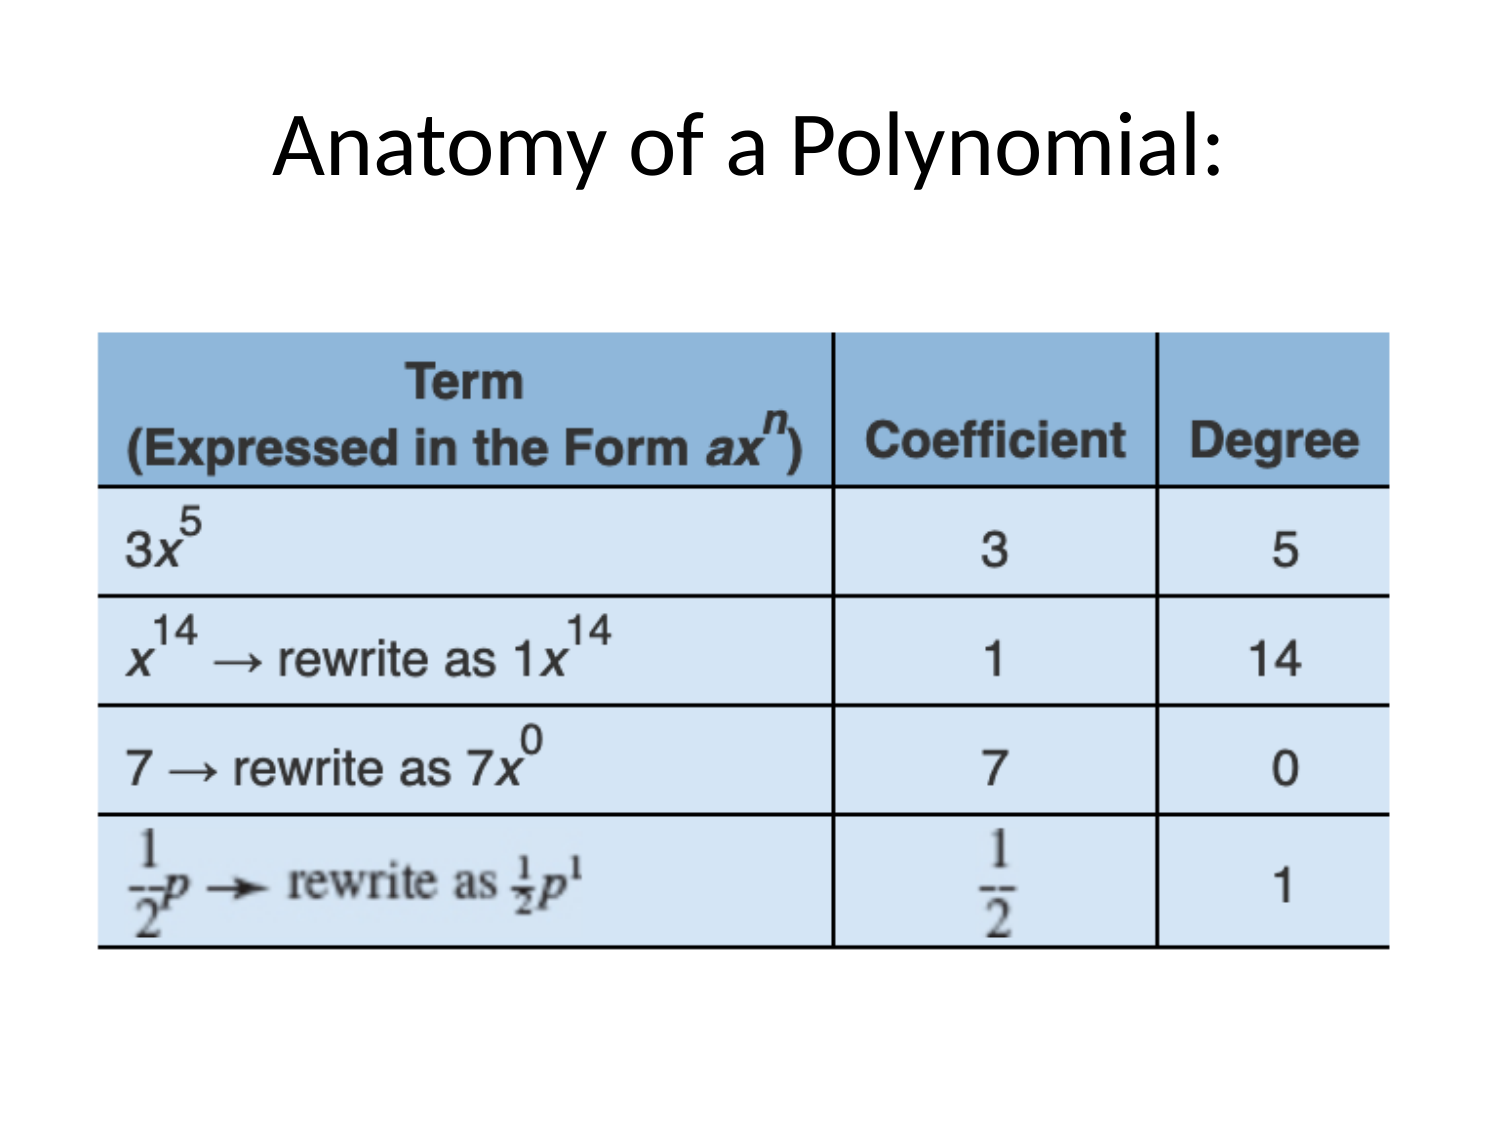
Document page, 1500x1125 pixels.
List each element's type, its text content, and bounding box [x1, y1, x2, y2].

title Anatomy of a Polynomial: [75, 45, 1425, 233]
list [74, 262, 1426, 1006]
